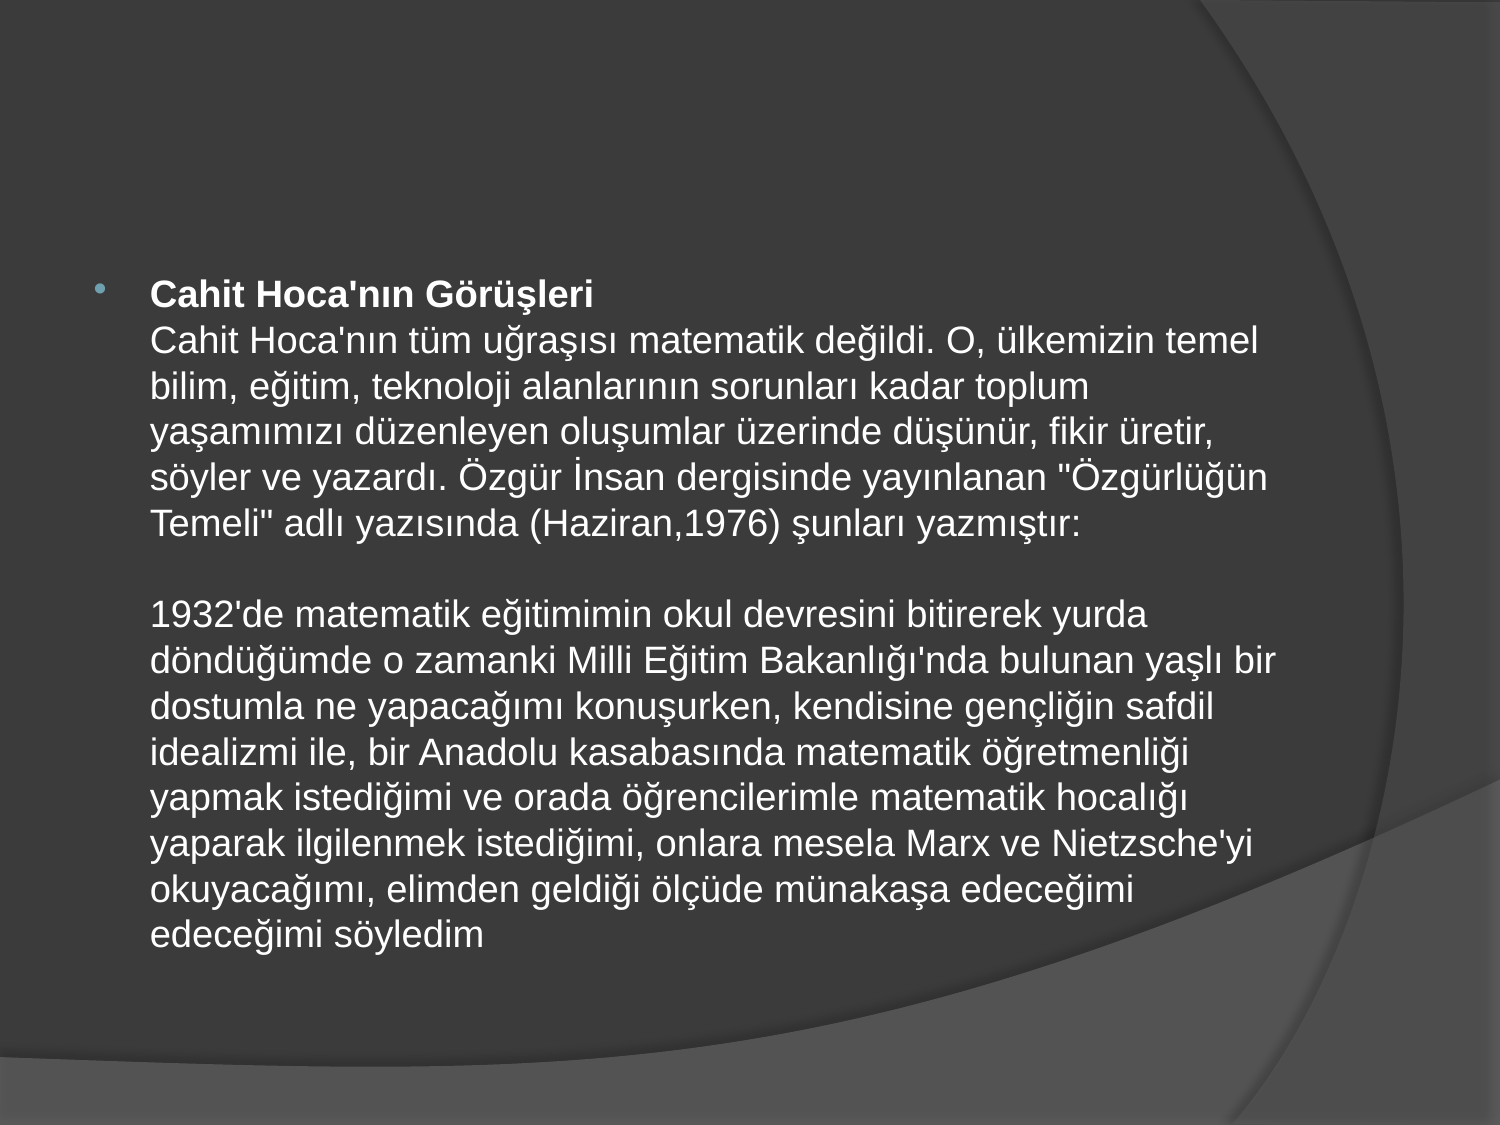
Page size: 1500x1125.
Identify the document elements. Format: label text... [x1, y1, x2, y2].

list Cahit Hoca'nın Görüşleri Cahit Hoca'nın tüm uğraşısı matematik değildi. O, ülkemizin temel bilim, eğitim, teknoloji alanlarının sorunları kadar toplum yaşamımızı düzenleyen oluşumlar üzerinde düşünür, fikir üretir, söyler ve yazardı. Özgür İnsan dergisinde yayınlanan "Özgürlüğün Temeli" adlı yazısında (Haziran,1976) şunları yazmıştır: 1932'de matematik eğitimimin okul devresini bitirerek yurda döndüğümde o zamanki Milli Eğitim Bakanlığı'nda bulunan yaşlı bir dostumla ne yapacağımı konuşurken, kendisine gençliğin safdil idealizmi ile, bir Anadolu kasabasında matematik öğretmenliği yapmak istediğimi ve orada öğrencilerimle matematik hocalığı yaparak ilgilenmek istediğimi, onlara mesela Marx ve Nietzsche'yi okuyacağımı, elimden geldiği ölçüde münakaşa edeceğimi edeceğimi söyledim [75, 262, 1300, 1005]
